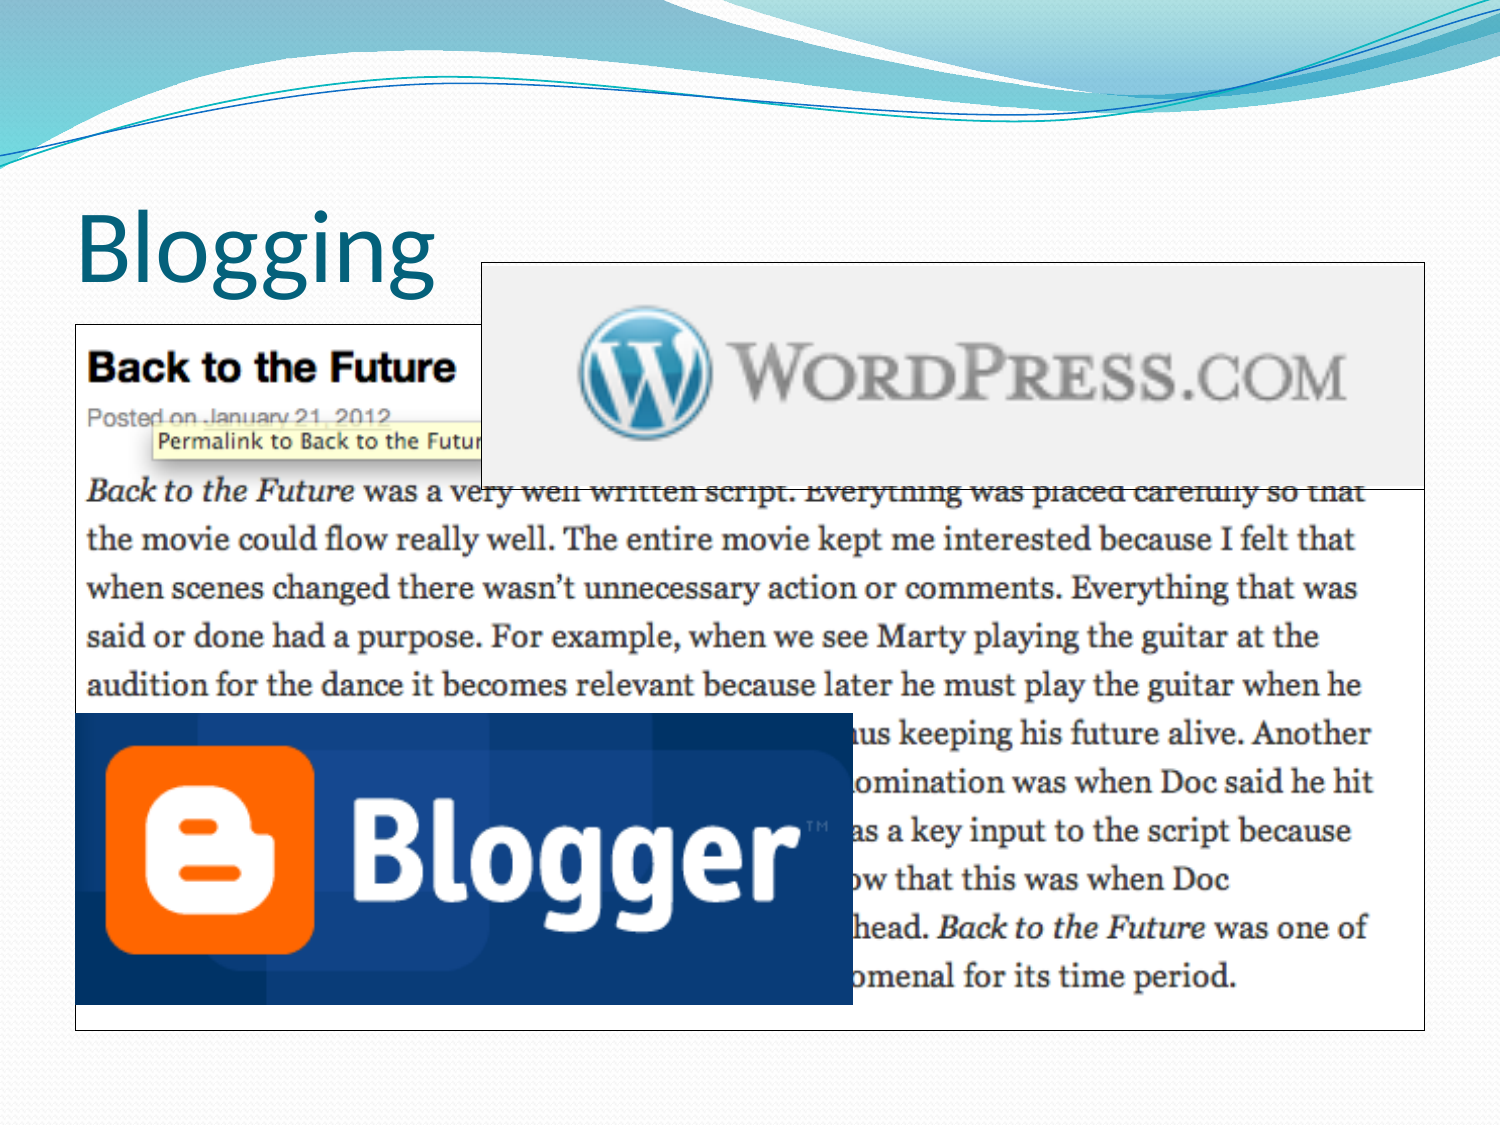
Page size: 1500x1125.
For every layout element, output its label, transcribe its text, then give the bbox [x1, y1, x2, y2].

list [74, 324, 1426, 1031]
picture [74, 713, 853, 1006]
title Blogging [75, 115, 1425, 303]
picture [481, 262, 1426, 490]
